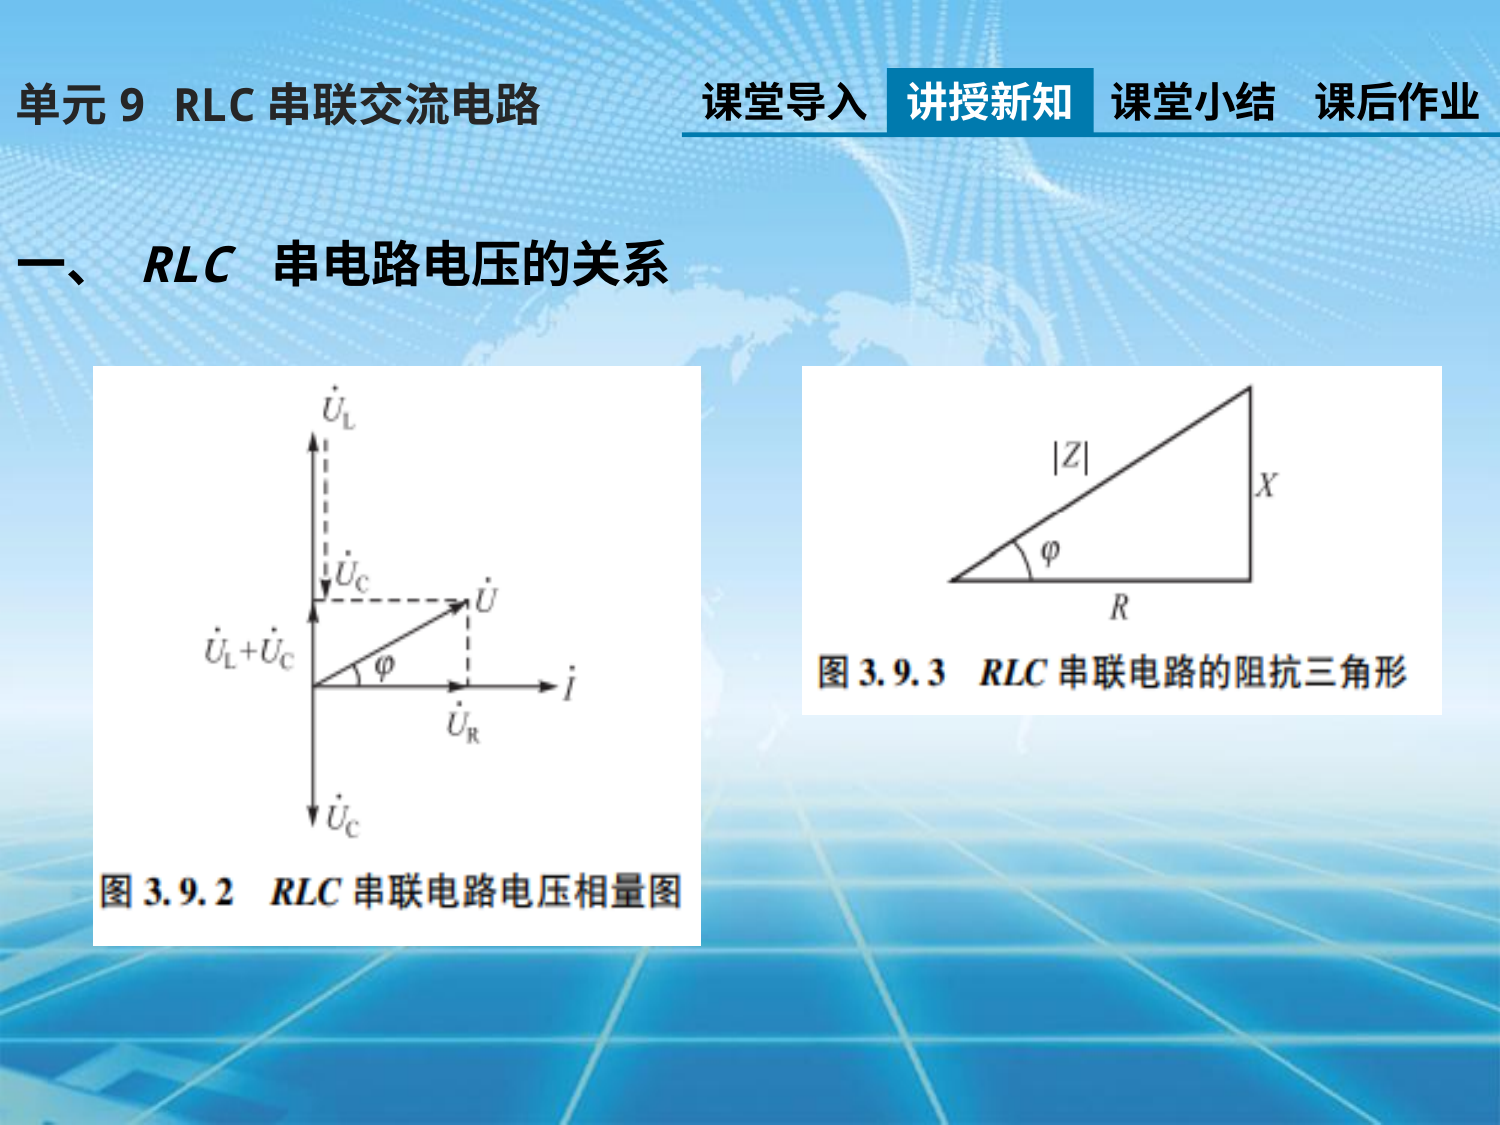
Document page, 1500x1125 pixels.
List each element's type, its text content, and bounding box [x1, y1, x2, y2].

picture [0, 0, 1500, 1125]
text_box 一、 RLC 串电路电压的关系 [1, 175, 1036, 291]
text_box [1, 67, 1500, 139]
